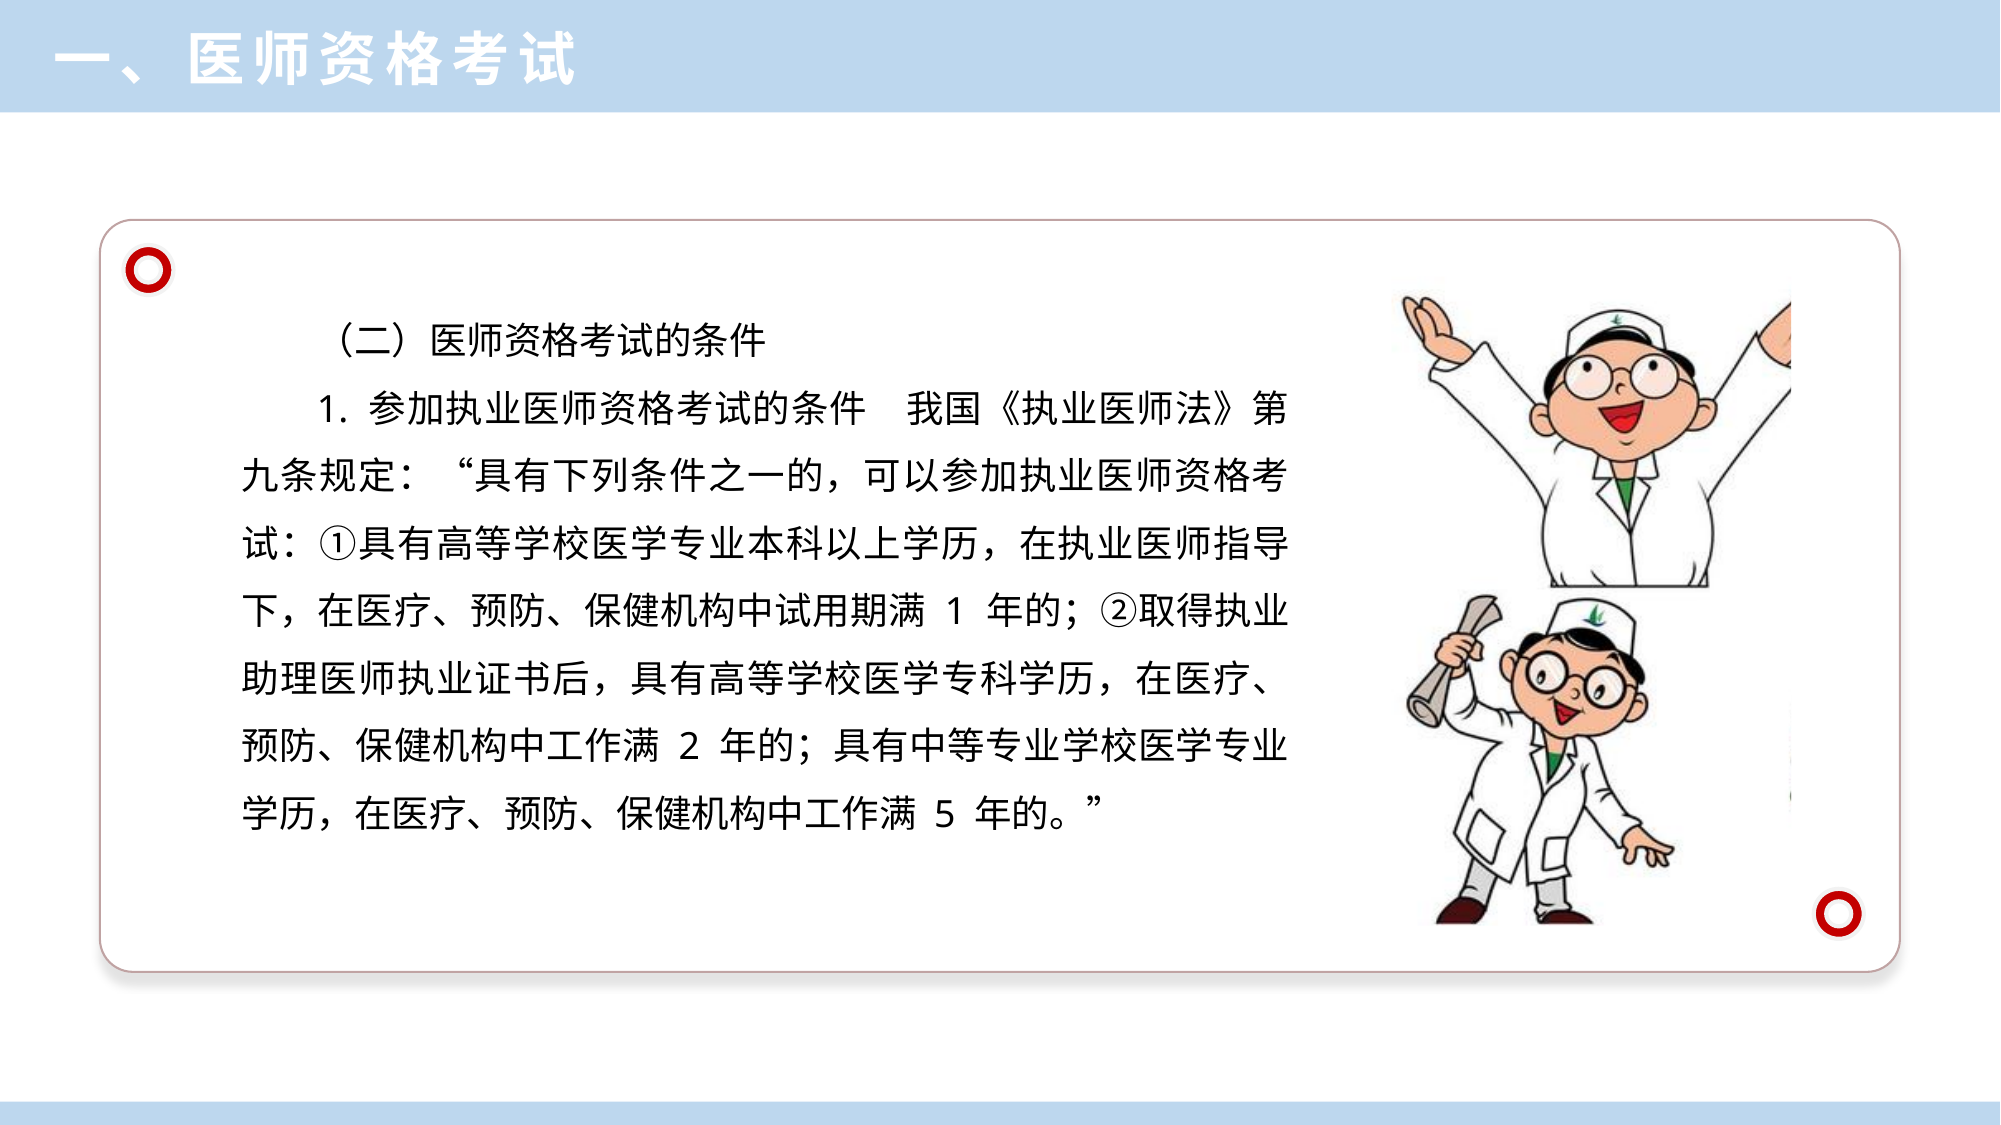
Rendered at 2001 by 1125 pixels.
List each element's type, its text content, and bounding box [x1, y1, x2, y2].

picture [1339, 263, 1792, 940]
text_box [99, 219, 1900, 972]
text_box 一、医师资格考试 [41, 16, 589, 98]
